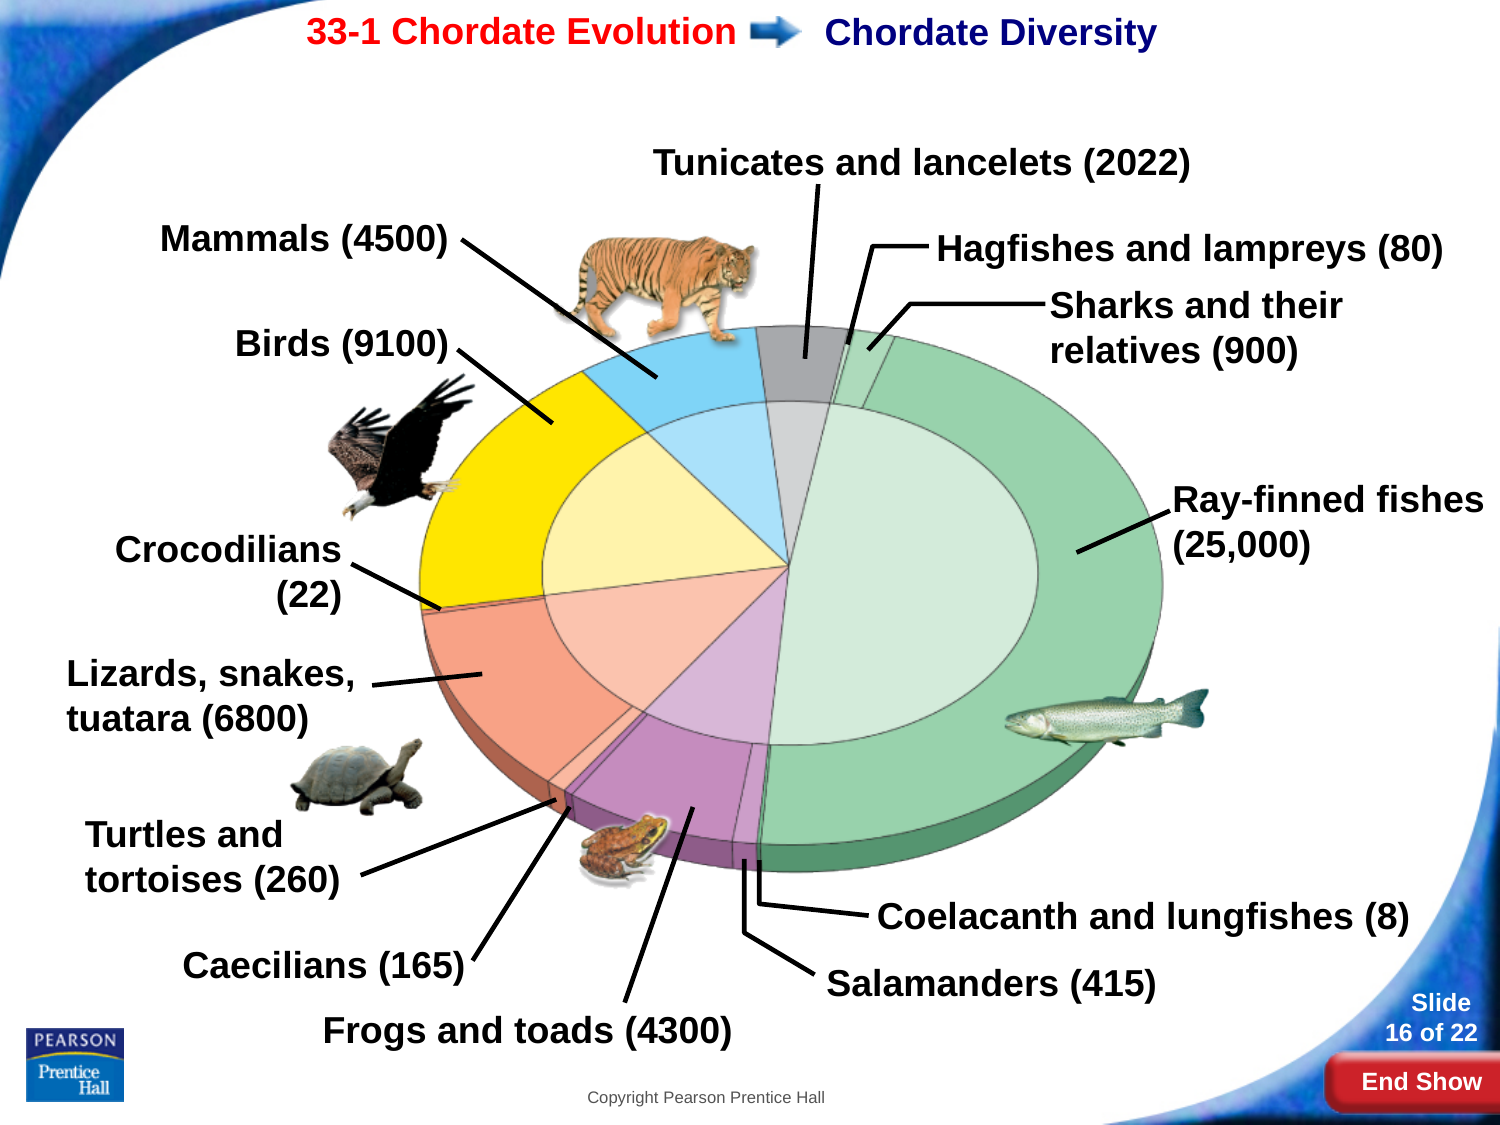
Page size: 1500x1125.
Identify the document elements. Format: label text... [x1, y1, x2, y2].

text_box Sharks and their relatives (900) [1224, 273, 1462, 379]
text_box Birds (9100) [220, 311, 275, 371]
text_box Salamanders (415) [811, 951, 1173, 1011]
text_box Hagfishes and lampreys (80) [921, 216, 1460, 273]
text_box [744, 913, 815, 975]
text_box Turtles and tortoises (260) [70, 803, 276, 908]
footer Copyright Pearson Prentice Hall [468, 1078, 945, 1105]
text_box Ray-finned fishes (25,000) [1224, 467, 1500, 573]
text_box Frogs and toads (4300) [307, 998, 748, 1059]
picture [0, 0, 1500, 1125]
text_box Coelacanth and lungfishes (8) [862, 884, 1426, 944]
text_box Crocodilians (22) [66, 517, 275, 623]
text_box Lizards, snakes, tuatara (6800) [51, 641, 275, 747]
title Chordate Diversity [809, 0, 1479, 76]
text_box Mammals (4500) [145, 206, 464, 266]
text_box Tunicates and lancelets (2022) [638, 130, 1207, 191]
text_box Caecilians (165) [167, 933, 481, 994]
